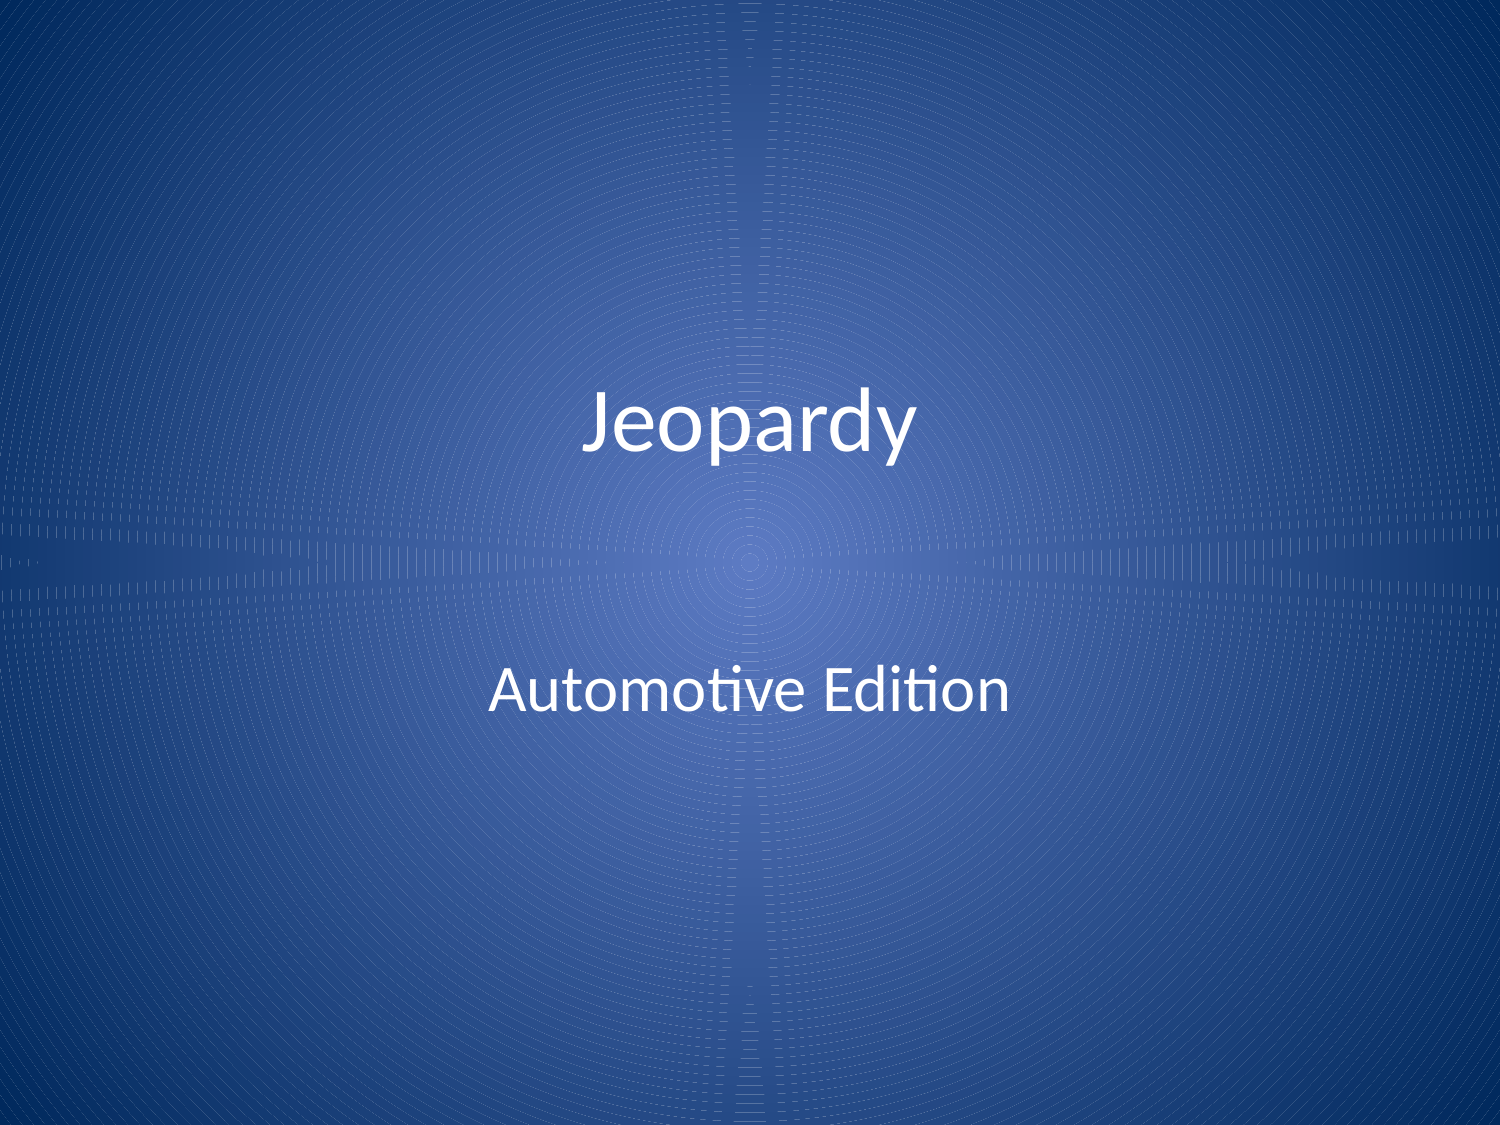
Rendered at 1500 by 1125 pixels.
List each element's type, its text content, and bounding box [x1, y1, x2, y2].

title Jeopardy [112, 349, 1388, 591]
subtitle Automotive Edition [225, 637, 1275, 925]
